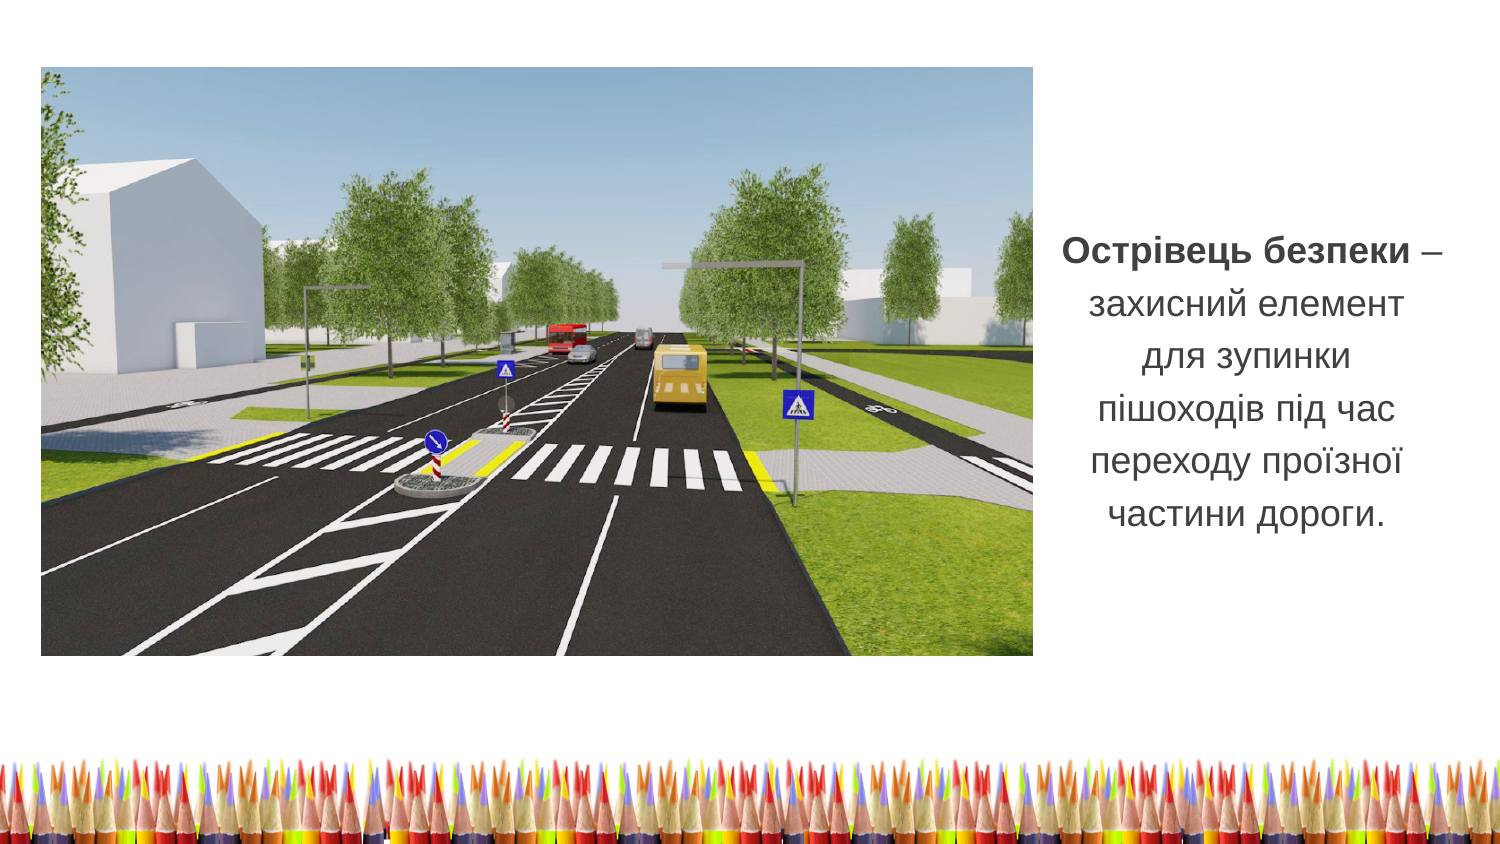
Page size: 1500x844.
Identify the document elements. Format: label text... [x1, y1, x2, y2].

picture [41, 67, 1033, 656]
list Острівець безпеки – захисний елемент для зупинки пішоходів під час переходу проїзної частини дороги. [1045, 397, 1459, 445]
picture [0, 756, 1500, 844]
